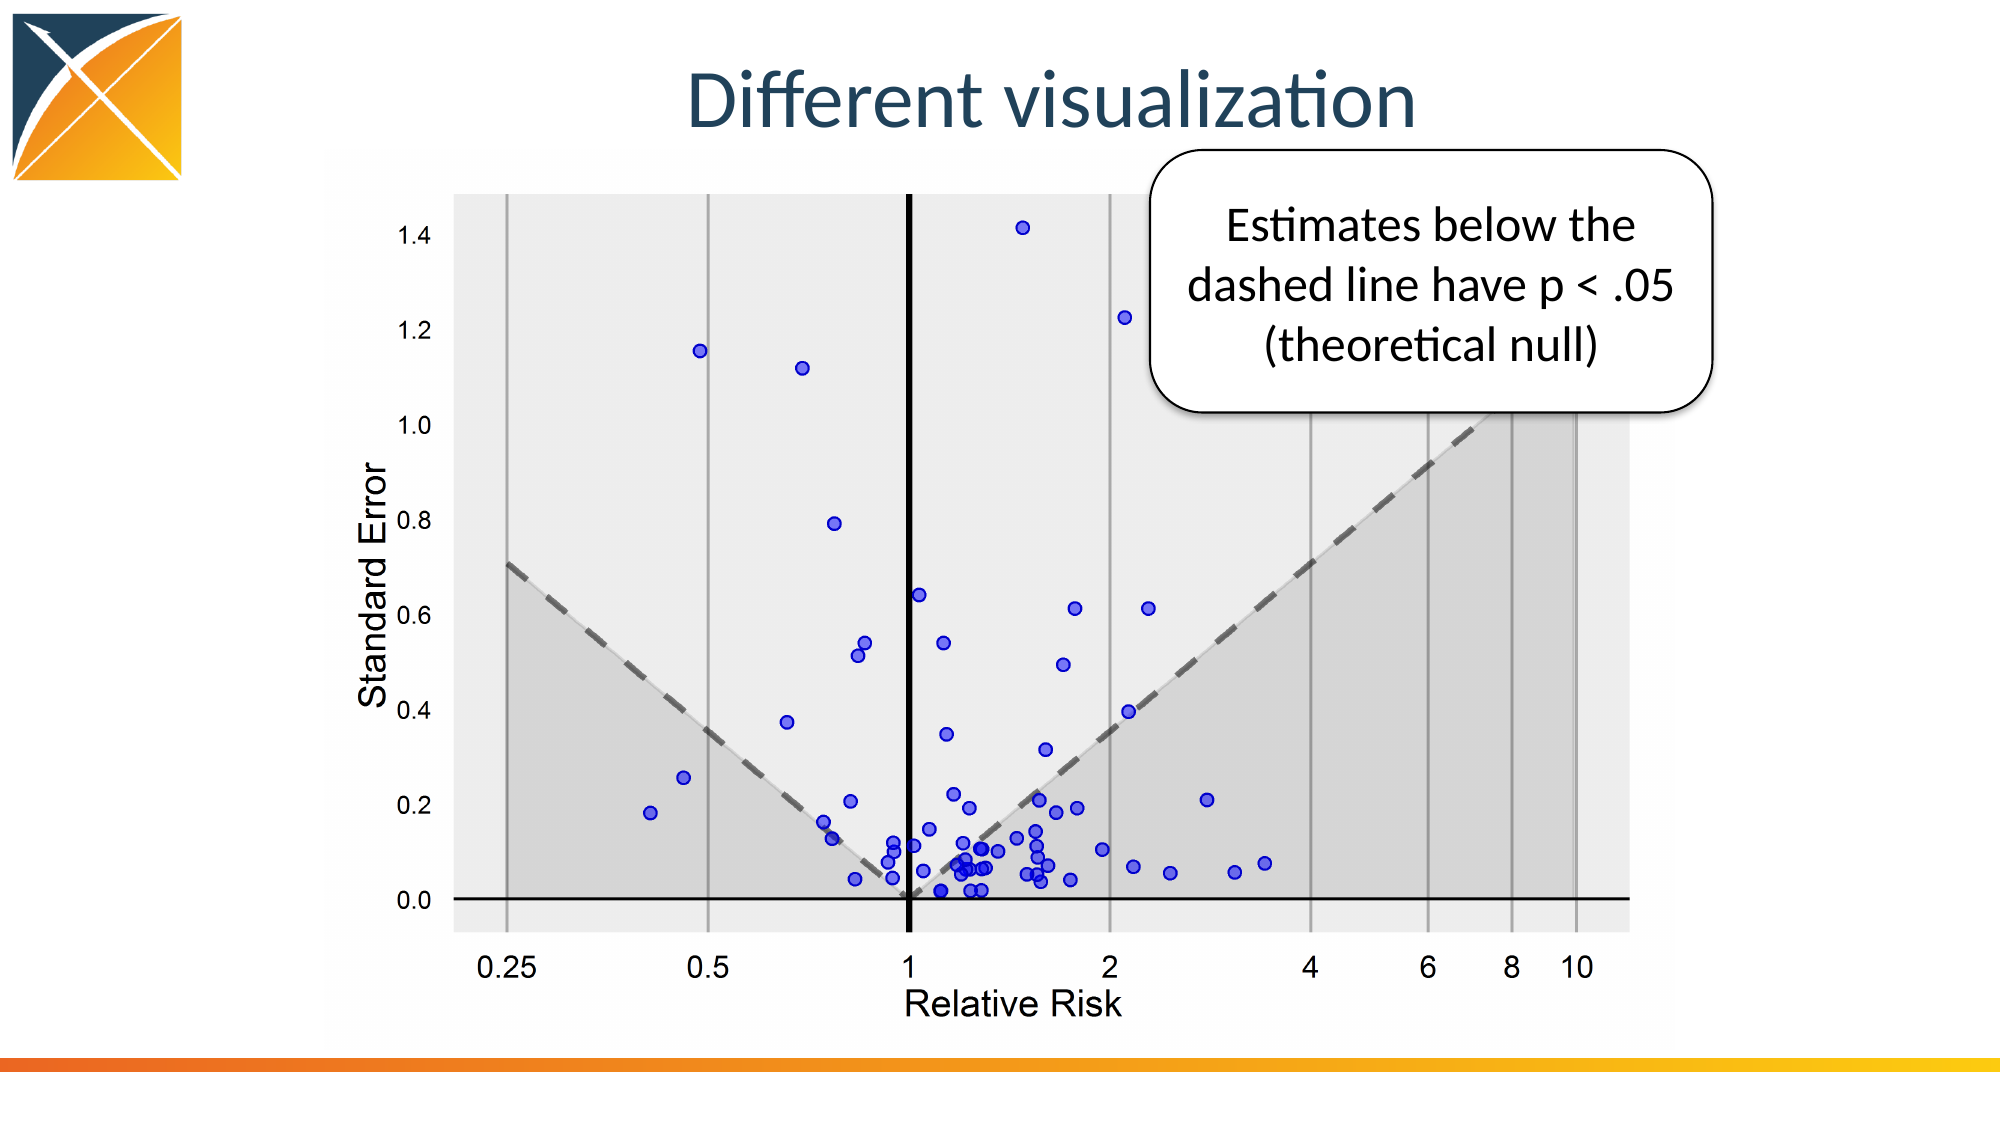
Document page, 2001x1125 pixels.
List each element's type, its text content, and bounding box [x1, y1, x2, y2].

picture [324, 149, 1676, 1051]
picture [0, 0, 206, 200]
title Different visualization [205, 24, 1900, 163]
text_box Estimates below the dashed line have p < .05 (theoretical null) [1678, 152, 1714, 410]
